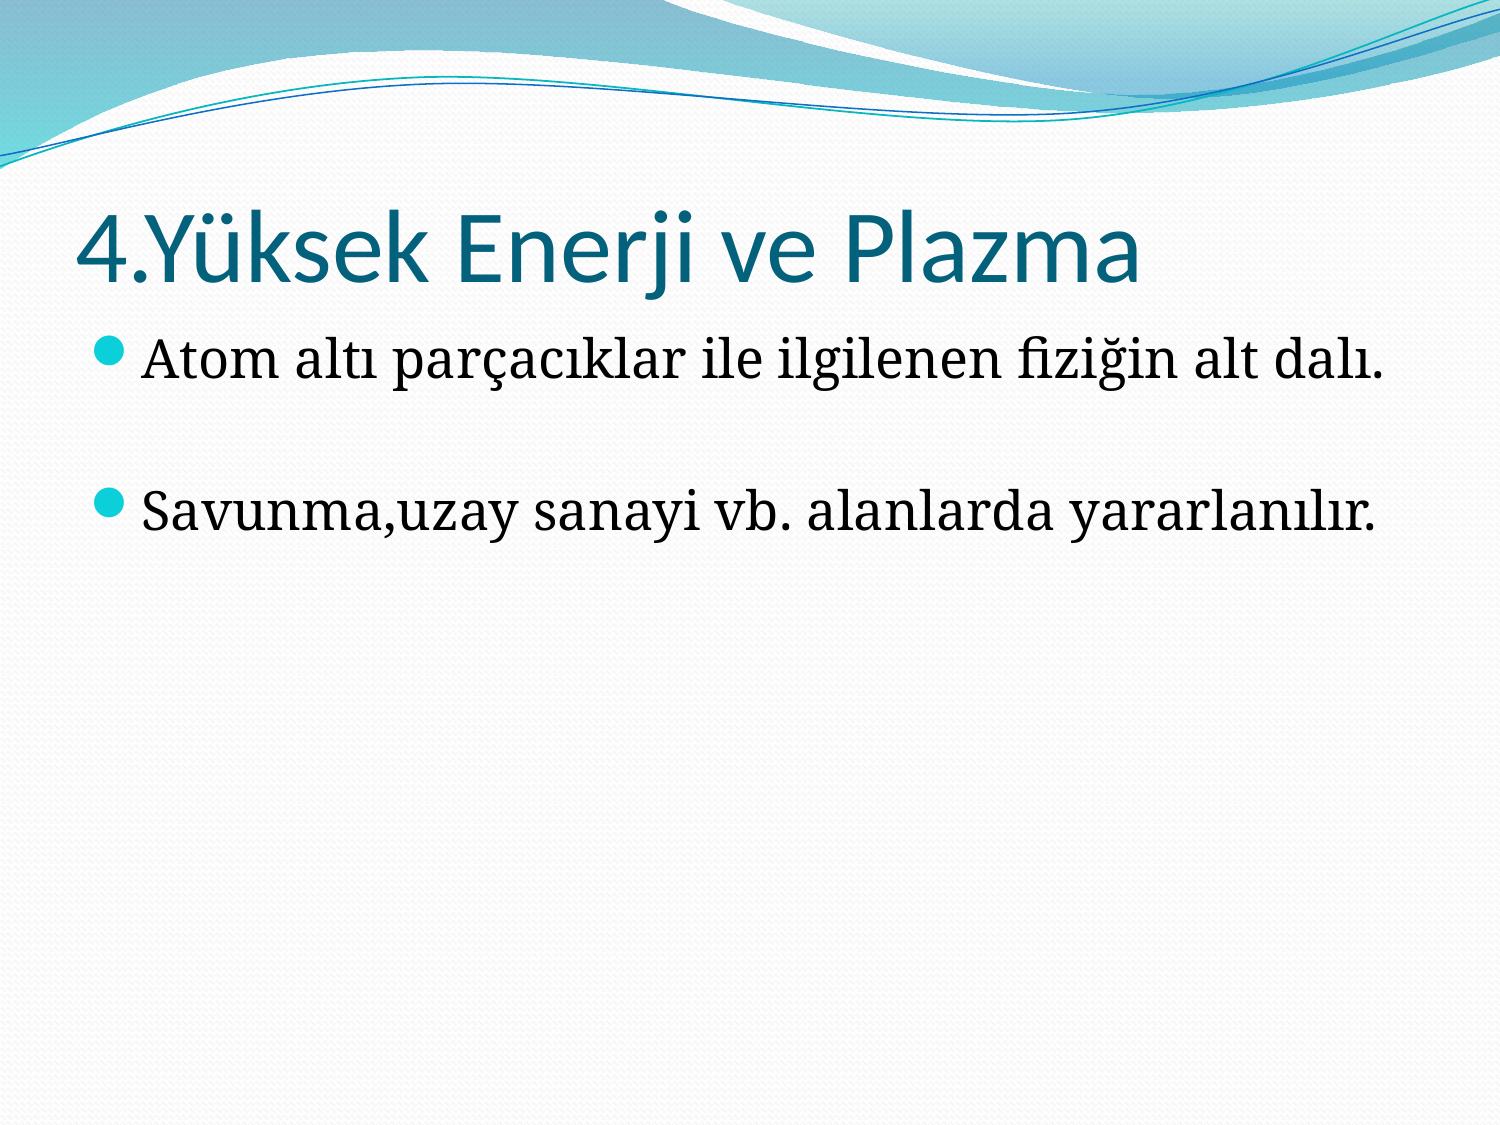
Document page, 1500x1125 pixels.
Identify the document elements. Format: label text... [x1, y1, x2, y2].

list Atom altı parçacıklar ile ilgilenen fiziğin alt dalı. Savunma,uzay sanayi vb. alanlarda yararlanılır. [75, 317, 1425, 1038]
title 4.Yüksek Enerji ve Plazma [75, 115, 1425, 303]
